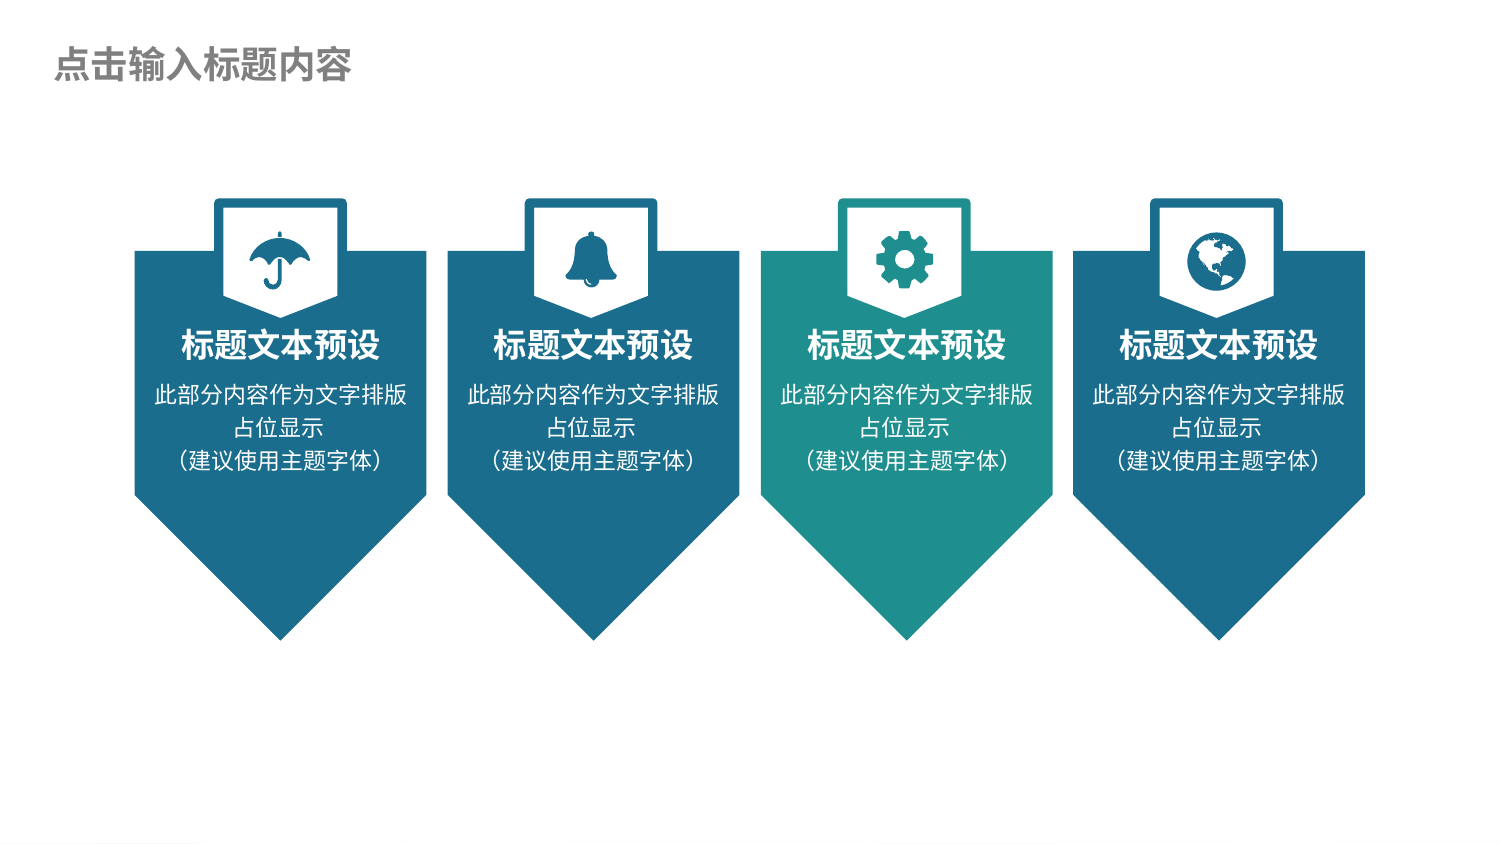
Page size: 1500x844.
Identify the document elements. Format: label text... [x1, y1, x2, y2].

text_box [446, 202, 741, 641]
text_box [760, 202, 1054, 641]
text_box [134, 202, 428, 641]
text_box 点击输入标题内容 [53, 32, 403, 95]
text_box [1072, 202, 1366, 641]
